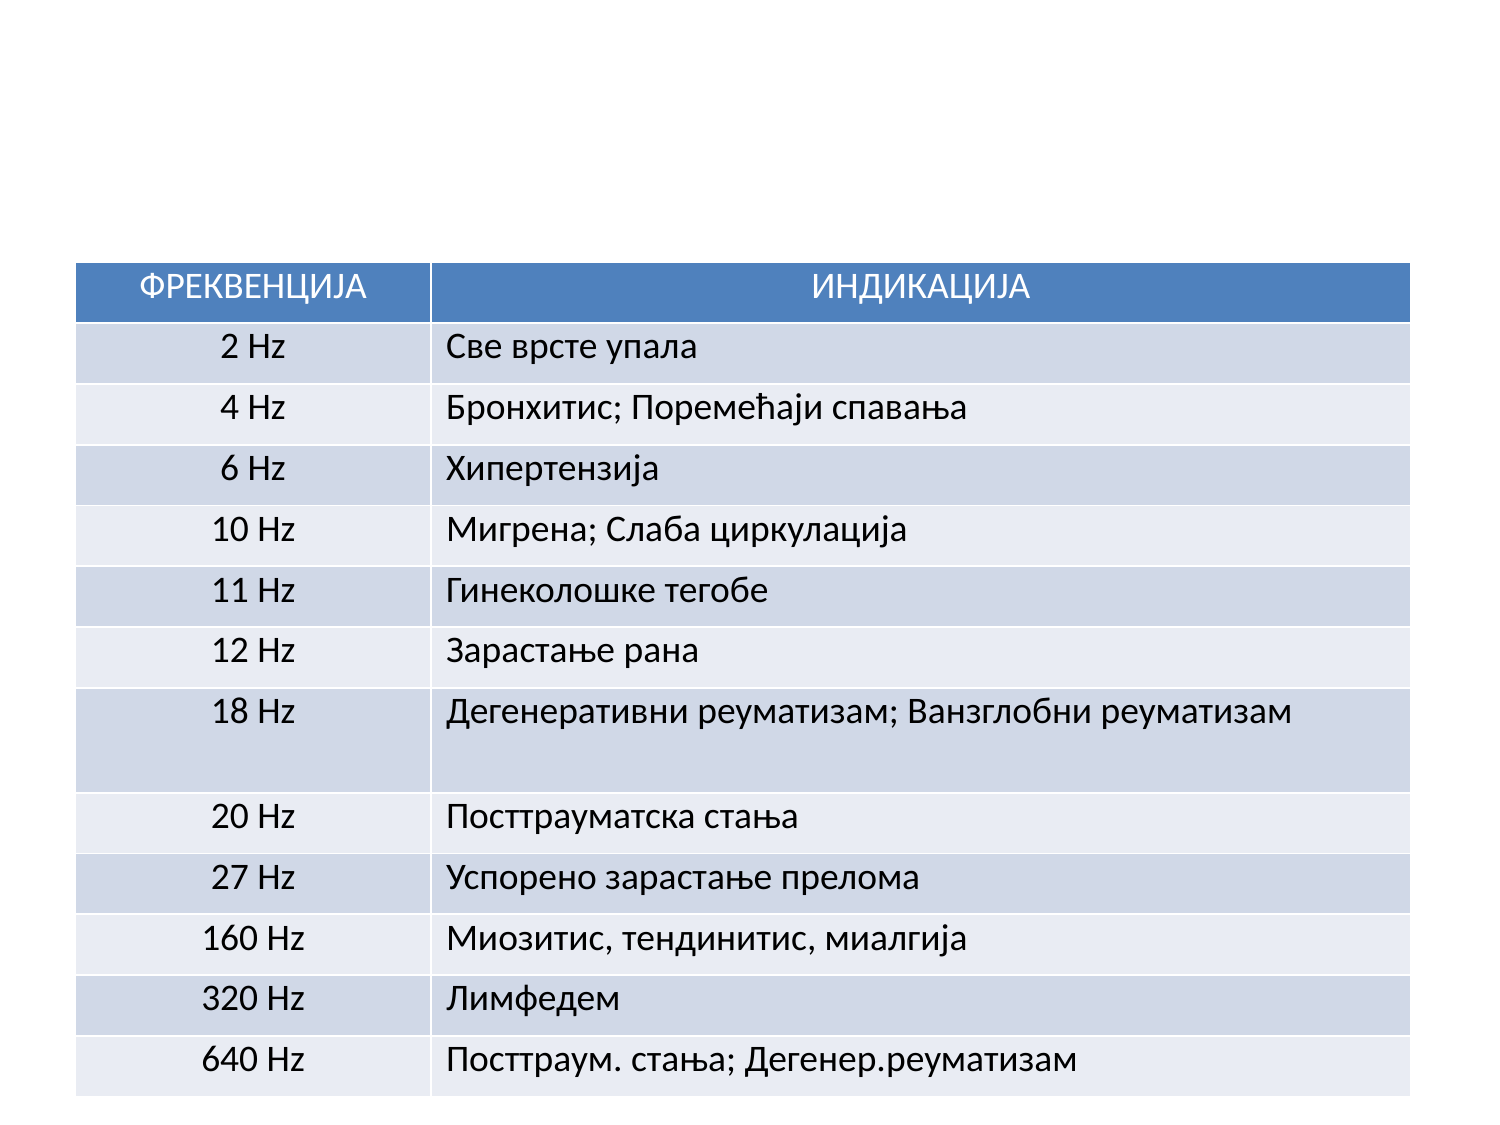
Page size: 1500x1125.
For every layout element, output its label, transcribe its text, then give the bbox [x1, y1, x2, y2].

table_cell 640 Hz [76, 1037, 430, 1096]
table_cell Бронхитис; Поремећаји спавања [432, 385, 1410, 444]
table_cell Посттрауматска стања [432, 794, 1410, 853]
table_cell Лимфедем [432, 976, 1410, 1035]
table_cell 2 Hz [76, 324, 430, 383]
table_cell Хипертензија [432, 446, 1410, 505]
table_header ФРЕКВЕНЦИЈА [76, 263, 430, 322]
table_cell Дегенеративни реуматизам; Ванзглобни реуматизам [432, 689, 1410, 792]
table_cell 10 Hz [76, 506, 430, 565]
table_cell Зарастање рана [432, 628, 1410, 687]
table_cell 18 Hz [76, 689, 430, 792]
table_cell Миозитис, тендинитис, миалгија [432, 915, 1410, 974]
table_cell Успорено зарастање прелома [432, 854, 1410, 913]
table_cell 4 Hz [76, 385, 430, 444]
table_cell 12 Hz [76, 628, 430, 687]
table_cell Гинеколошке тегобе [432, 567, 1410, 626]
table_cell 20 Hz [76, 794, 430, 853]
table_cell 6 Hz [76, 446, 430, 505]
table_cell 11 Hz [76, 567, 430, 626]
table_cell 320 Hz [76, 976, 430, 1035]
table_cell Посттраум. стања; Дегенер.реуматизам [432, 1037, 1410, 1096]
table_header ИНДИКАЦИЈА [432, 263, 1410, 322]
table_cell 27 Hz [76, 854, 430, 913]
table_cell 160 Hz [76, 915, 430, 974]
table_cell Мигрена; Слаба циркулација [432, 506, 1410, 565]
table_cell Све врсте упала [432, 324, 1410, 383]
